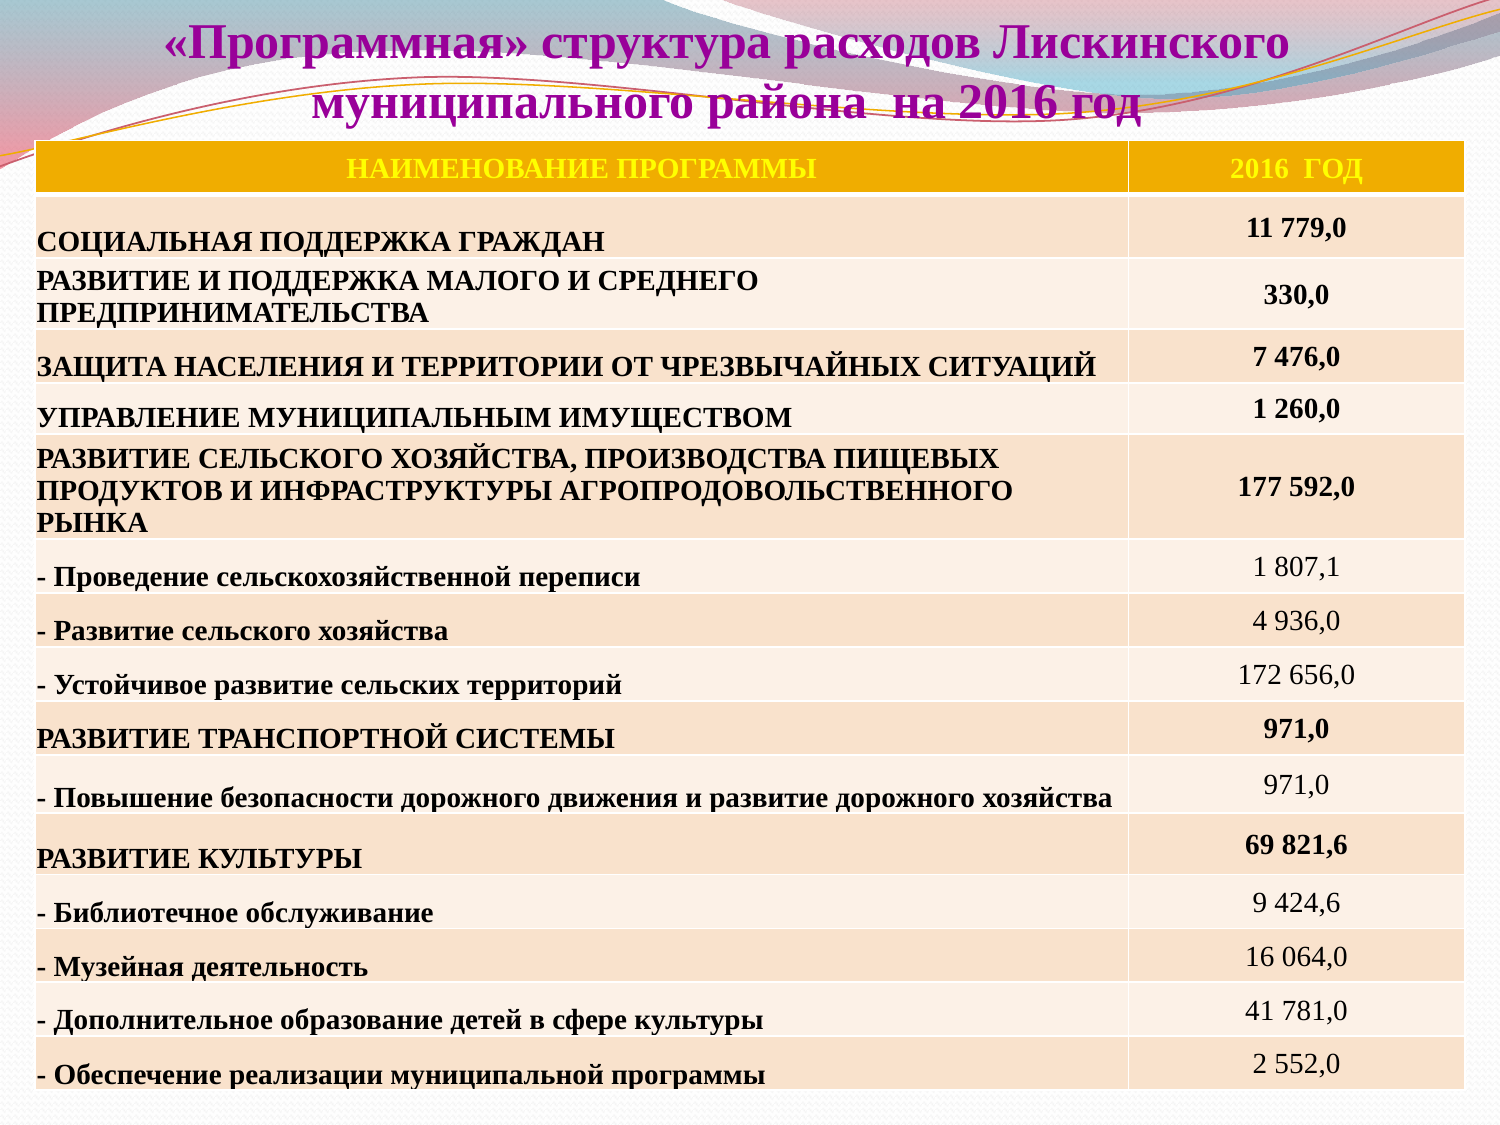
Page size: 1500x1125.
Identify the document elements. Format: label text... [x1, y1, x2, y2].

table_header 2016 ГОД [1129, 141, 1464, 192]
table_cell 330,0 [1129, 259, 1464, 328]
table_cell - Развитие сельского хозяйства [36, 594, 1128, 646]
table_header НАИМЕНОВАНИЕ ПРОГРАММЫ [36, 141, 1128, 192]
table_cell 69 821,6 [1129, 814, 1464, 874]
table_cell 16 064,0 [1129, 929, 1464, 981]
table_cell 4 936,0 [1129, 594, 1464, 646]
table_cell 1 260,0 [1129, 384, 1464, 433]
table_cell 11 779,0 [1129, 197, 1464, 257]
table_cell 177 592,0 [1129, 435, 1464, 538]
table_cell - Повышение безопасности дорожного движения и развитие дорожного хозяйства [36, 756, 1128, 812]
table_cell РАЗВИТИЕ ТРАНСПОРТНОЙ СИСТЕМЫ [36, 702, 1128, 754]
table_cell - Музейная деятельность [36, 929, 1128, 981]
table_cell 172 656,0 [1129, 648, 1464, 700]
table_cell ЗАЩИТА НАСЕЛЕНИЯ И ТЕРРИТОРИИ ОТ ЧРЕЗВЫЧАЙНЫХ СИТУАЦИЙ [36, 330, 1128, 382]
table_cell 1 807,1 [1129, 540, 1464, 592]
table_cell - Обеспечение реализации муниципальной программы [36, 1037, 1128, 1089]
table_cell РАЗВИТИЕ И ПОДДЕРЖКА МАЛОГО И СРЕДНЕГО ПРЕДПРИНИМАТЕЛЬСТВА [36, 259, 1128, 328]
table_cell 7 476,0 [1129, 330, 1464, 382]
table_cell 971,0 [1129, 702, 1464, 754]
table_cell - Библиотечное обслуживание [36, 875, 1128, 928]
table_cell 9 424,6 [1129, 875, 1464, 928]
table_cell - Устойчивое развитие сельских территорий [36, 648, 1128, 700]
table_cell СОЦИАЛЬНАЯ ПОДДЕРЖКА ГРАЖДАН [36, 197, 1128, 257]
table_cell РАЗВИТИЕ СЕЛЬСКОГО ХОЗЯЙСТВА, ПРОИЗВОДСТВА ПИЩЕВЫХ ПРОДУКТОВ И ИНФРАСТРУКТУРЫ АГРОПРОДОВОЛЬСТВЕННОГО РЫНКА [36, 435, 1128, 538]
table_cell 971,0 [1129, 756, 1464, 812]
table_cell 2 552,0 [1129, 1037, 1464, 1089]
table_cell 41 781,0 [1129, 983, 1464, 1035]
table_cell УПРАВЛЕНИЕ МУНИЦИПАЛЬНЫМ ИМУЩЕСТВОМ [36, 384, 1128, 433]
table_cell РАЗВИТИЕ КУЛЬТУРЫ [36, 814, 1128, 874]
table_cell - Проведение сельскохозяйственной переписи [36, 540, 1128, 592]
title «Программная» структура расходов Лискинского муниципального района на 2016 год [35, 0, 1418, 129]
table_cell - Дополнительное образование детей в сфере культуры [36, 983, 1128, 1035]
